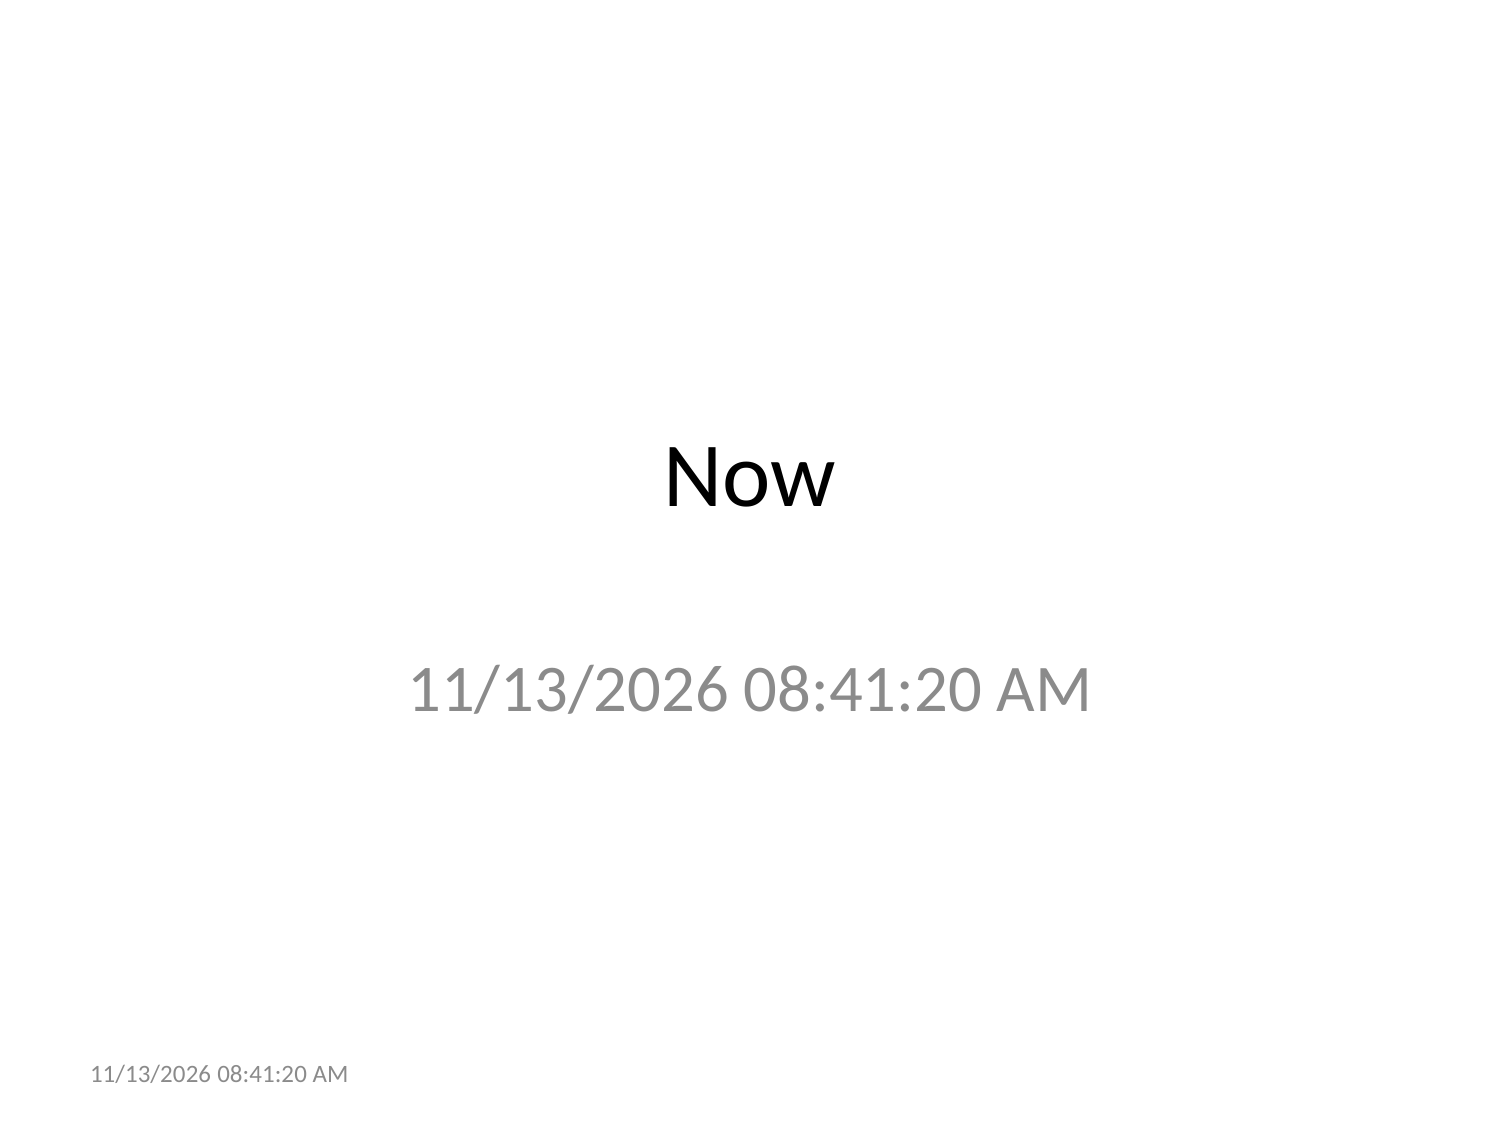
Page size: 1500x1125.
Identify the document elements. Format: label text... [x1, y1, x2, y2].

subtitle 2011-12-19 10:20:04 AM [225, 637, 1275, 925]
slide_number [75, 1042, 425, 1103]
title Now [112, 349, 1388, 591]
